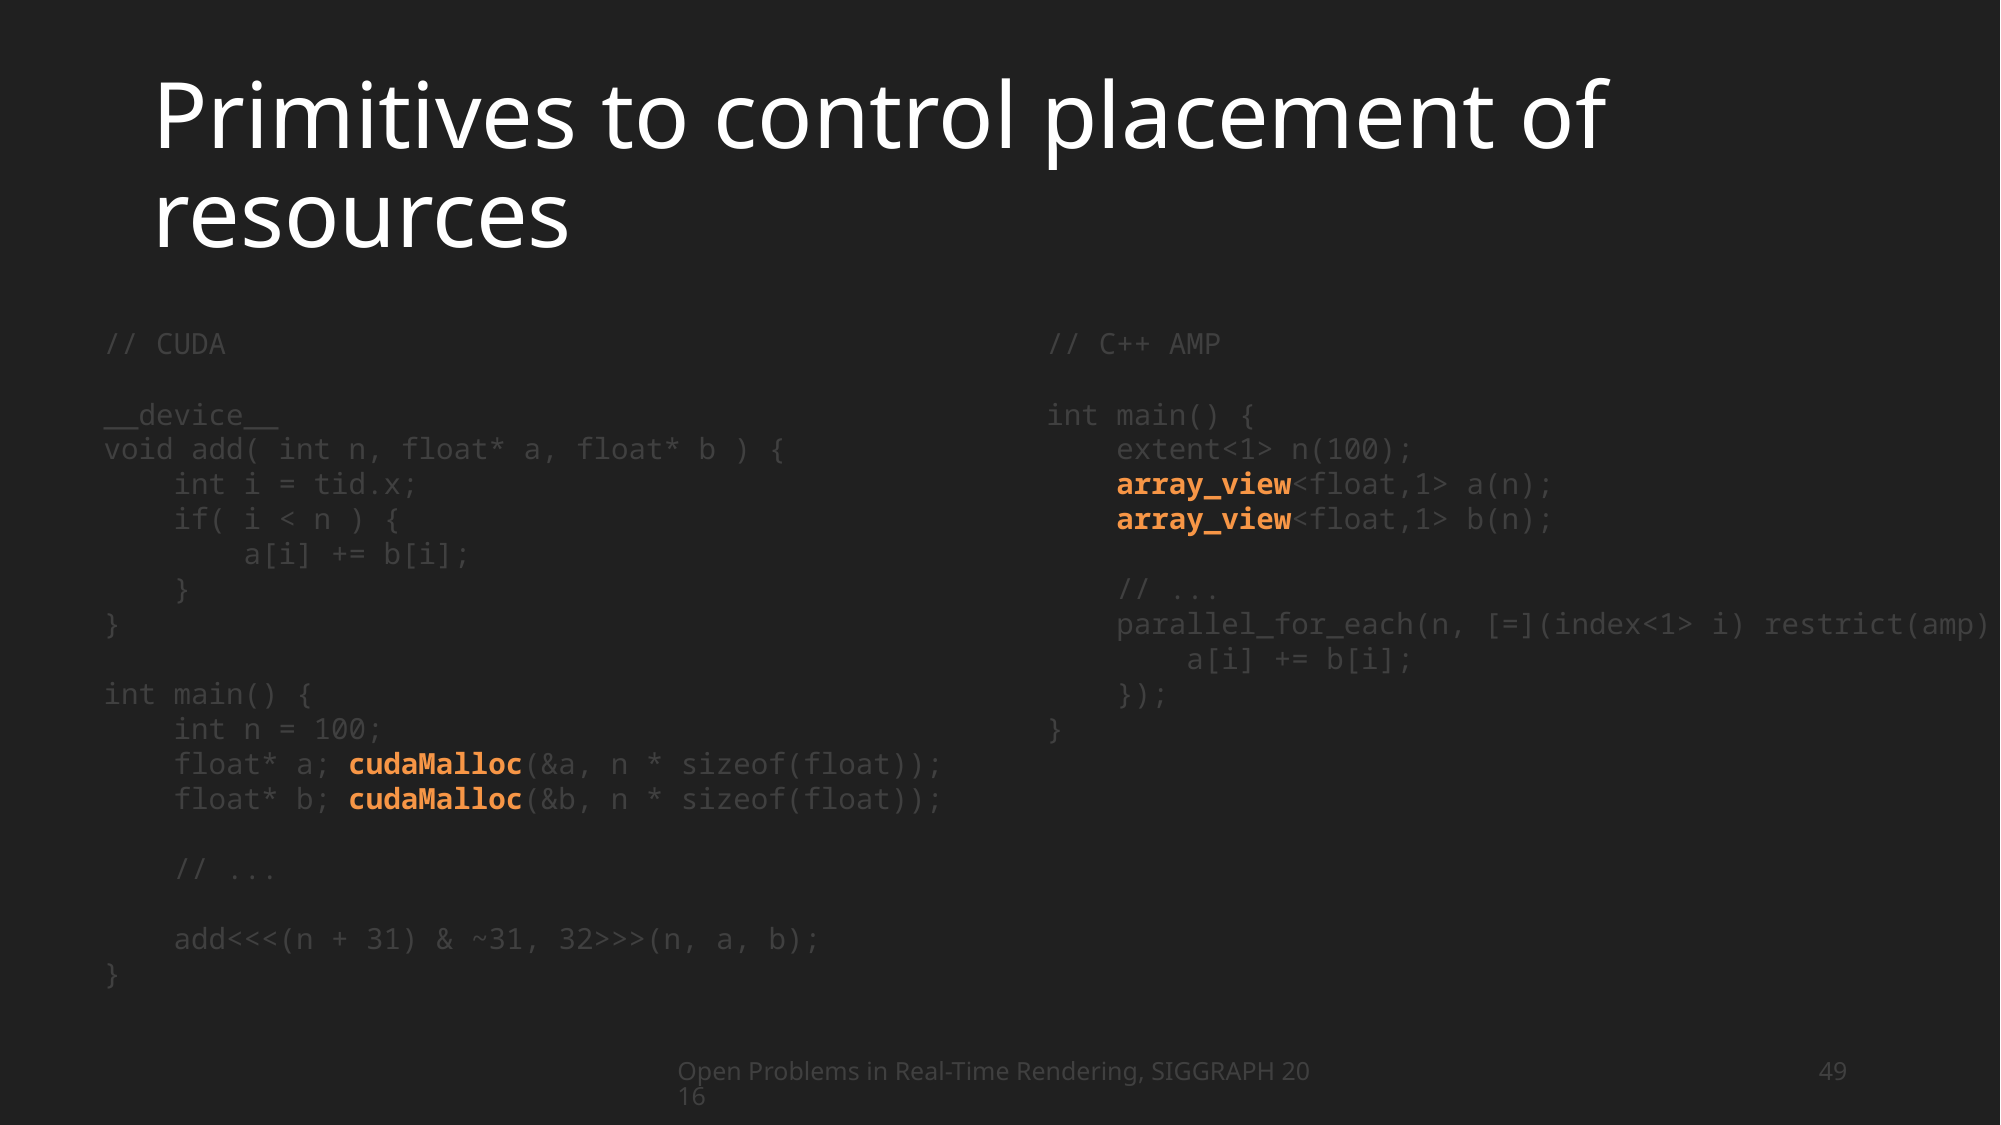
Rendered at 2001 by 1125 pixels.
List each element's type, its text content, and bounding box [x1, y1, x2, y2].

title Primitives to control placement of resources [137, 59, 1863, 278]
slide_number 49 [1412, 1042, 1863, 1103]
text_box // CUDA __device__ void add( int n, float* a, float* b ) { int i = tid.x; if( i < n ) { a[i] += b[i]; } } int main() { int n = 100; float* a; cudaMalloc(&a, n * sizeof(float)); float* b; cudaMalloc(&b, n * sizeof(float)); // ... add<<<(n + 31) & ~31, 32>>>(n, a, b); } [88, 318, 795, 745]
text_box // C++ AMP int main() { extent<1> n(100); array_view<float,1> a(n); array_view<float,1> b(n); // ... parallel_for_each(n, [=](index<1> i) restrict(amp) { a[i] += b[i]; }); } [1031, 318, 1738, 745]
footer Open Problems in Real-Time Rendering, SIGGRAPH 2016 [662, 1042, 1338, 1103]
